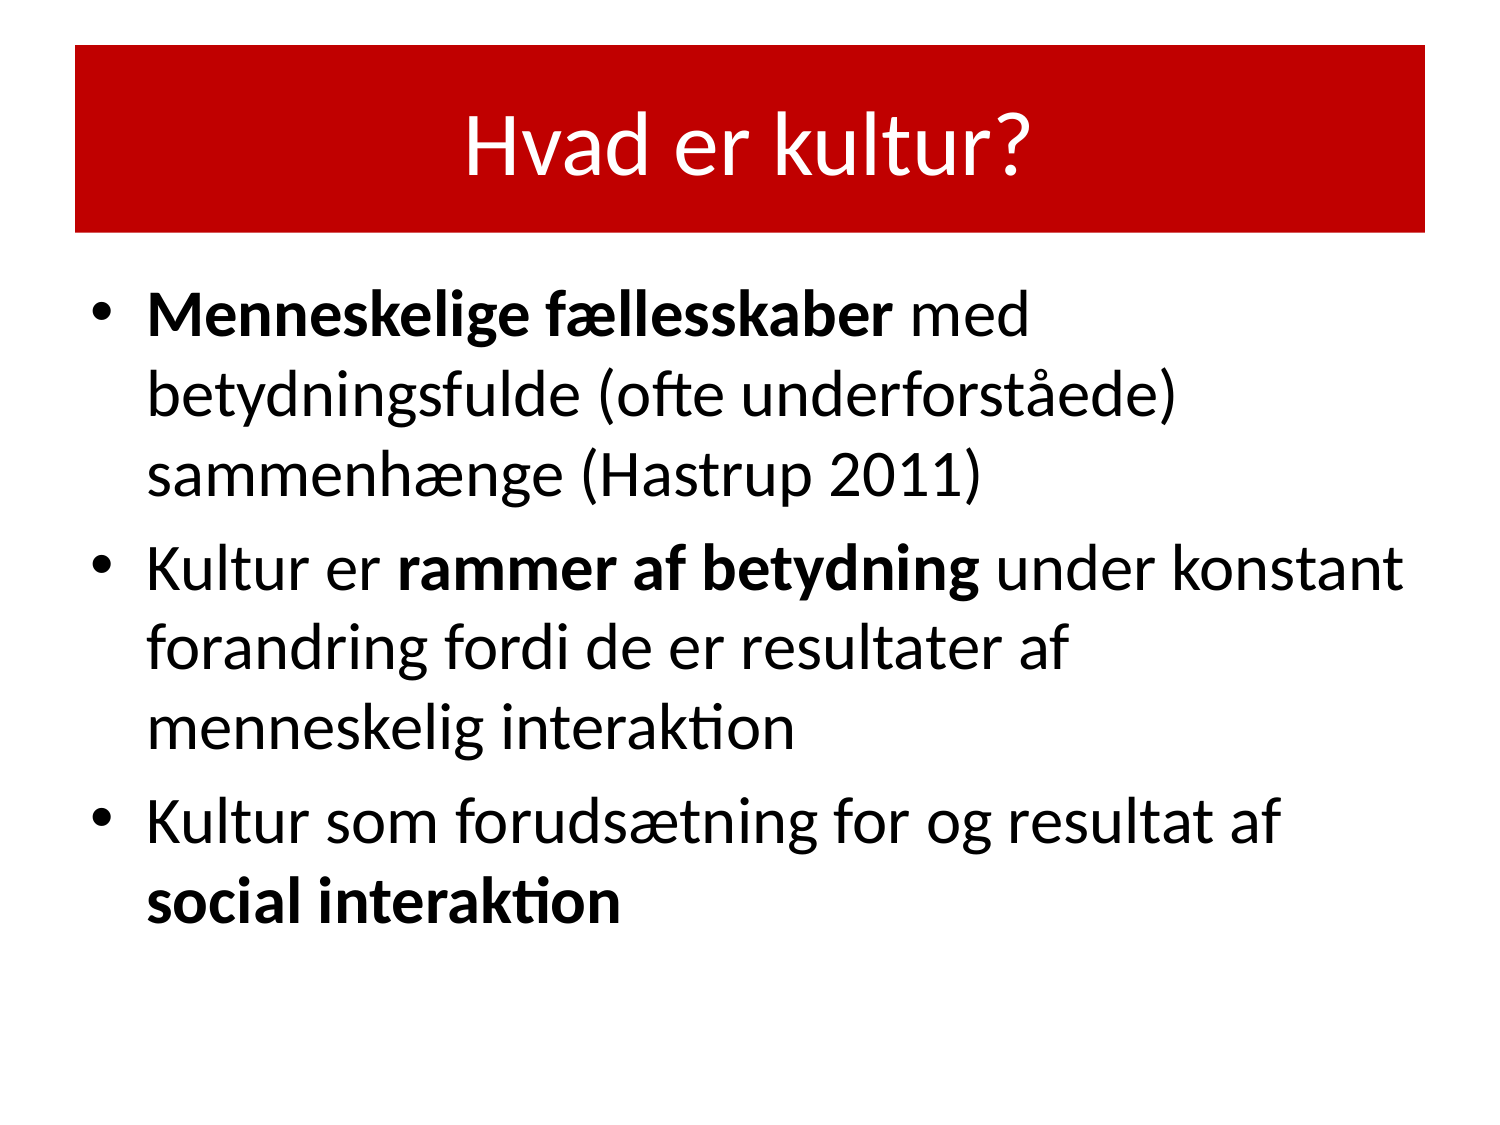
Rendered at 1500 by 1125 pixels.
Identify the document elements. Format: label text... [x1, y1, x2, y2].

title Hvad er kultur? [75, 45, 1425, 233]
list Menneskelige fællesskaber med betydningsfulde (ofte underforståede) sammenhænge (Hastrup 2011) Kultur er rammer af betydning under konstant forandring fordi de er resultater af menneskelig interaktion Kultur som forudsætning for og resultat af social interaktion [75, 262, 1425, 1005]
